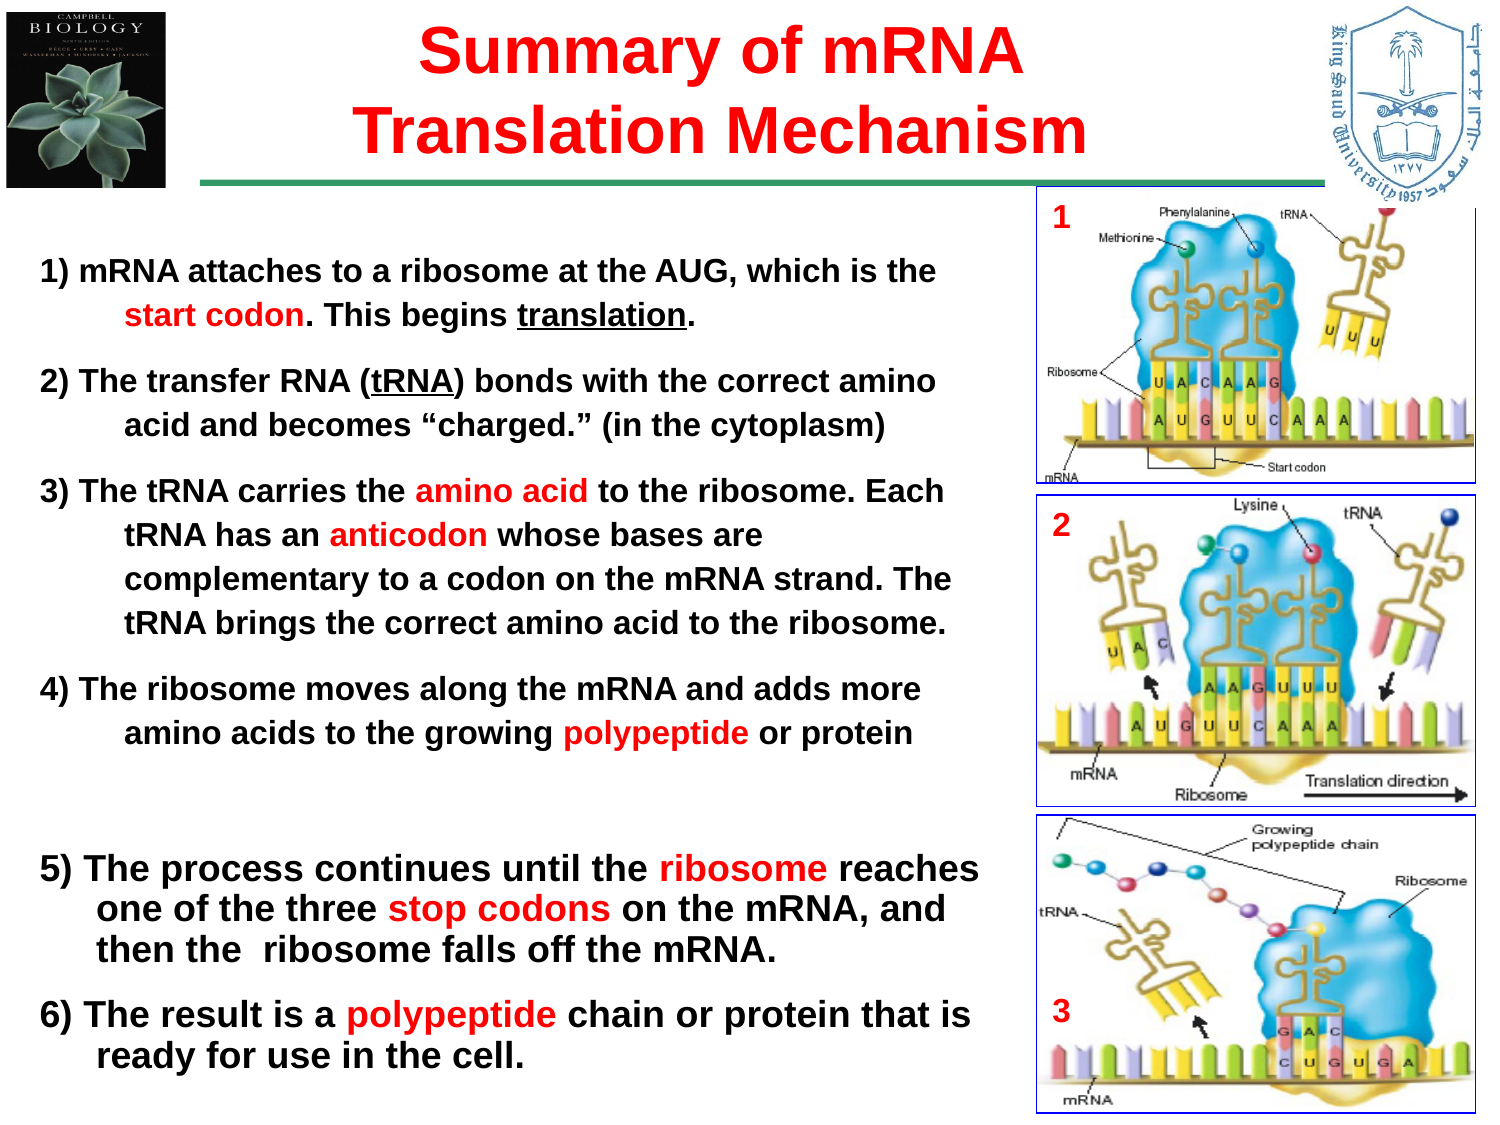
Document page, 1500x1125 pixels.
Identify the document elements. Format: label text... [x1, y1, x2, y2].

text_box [1037, 216, 1476, 1113]
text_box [5, 0, 1488, 209]
text_box 5) The process continues until the ribosome reaches one of the three stop codons on the mRNA, and then the ribosome falls off the mRNA. 6) The result is a polypeptide chain or protein that is ready for use in the cell. [24, 841, 1000, 1075]
list 1) mRNA attaches to a ribosome at the AUG, which is the start codon. This begins translation. 2) The transfer RNA (tRNA) bonds with the correct amino acid and becomes “charged.” (in the cytoplasm) 3) The tRNA carries the amino acid to the ribosome. Each tRNA has an anticodon whose bases are complementary to a codon on the mRNA strand. The tRNA brings the correct amino acid to the ribosome. 4) The ribosome moves along the mRNA and adds more amino acids to the growing polypeptide or protein [24, 237, 975, 825]
